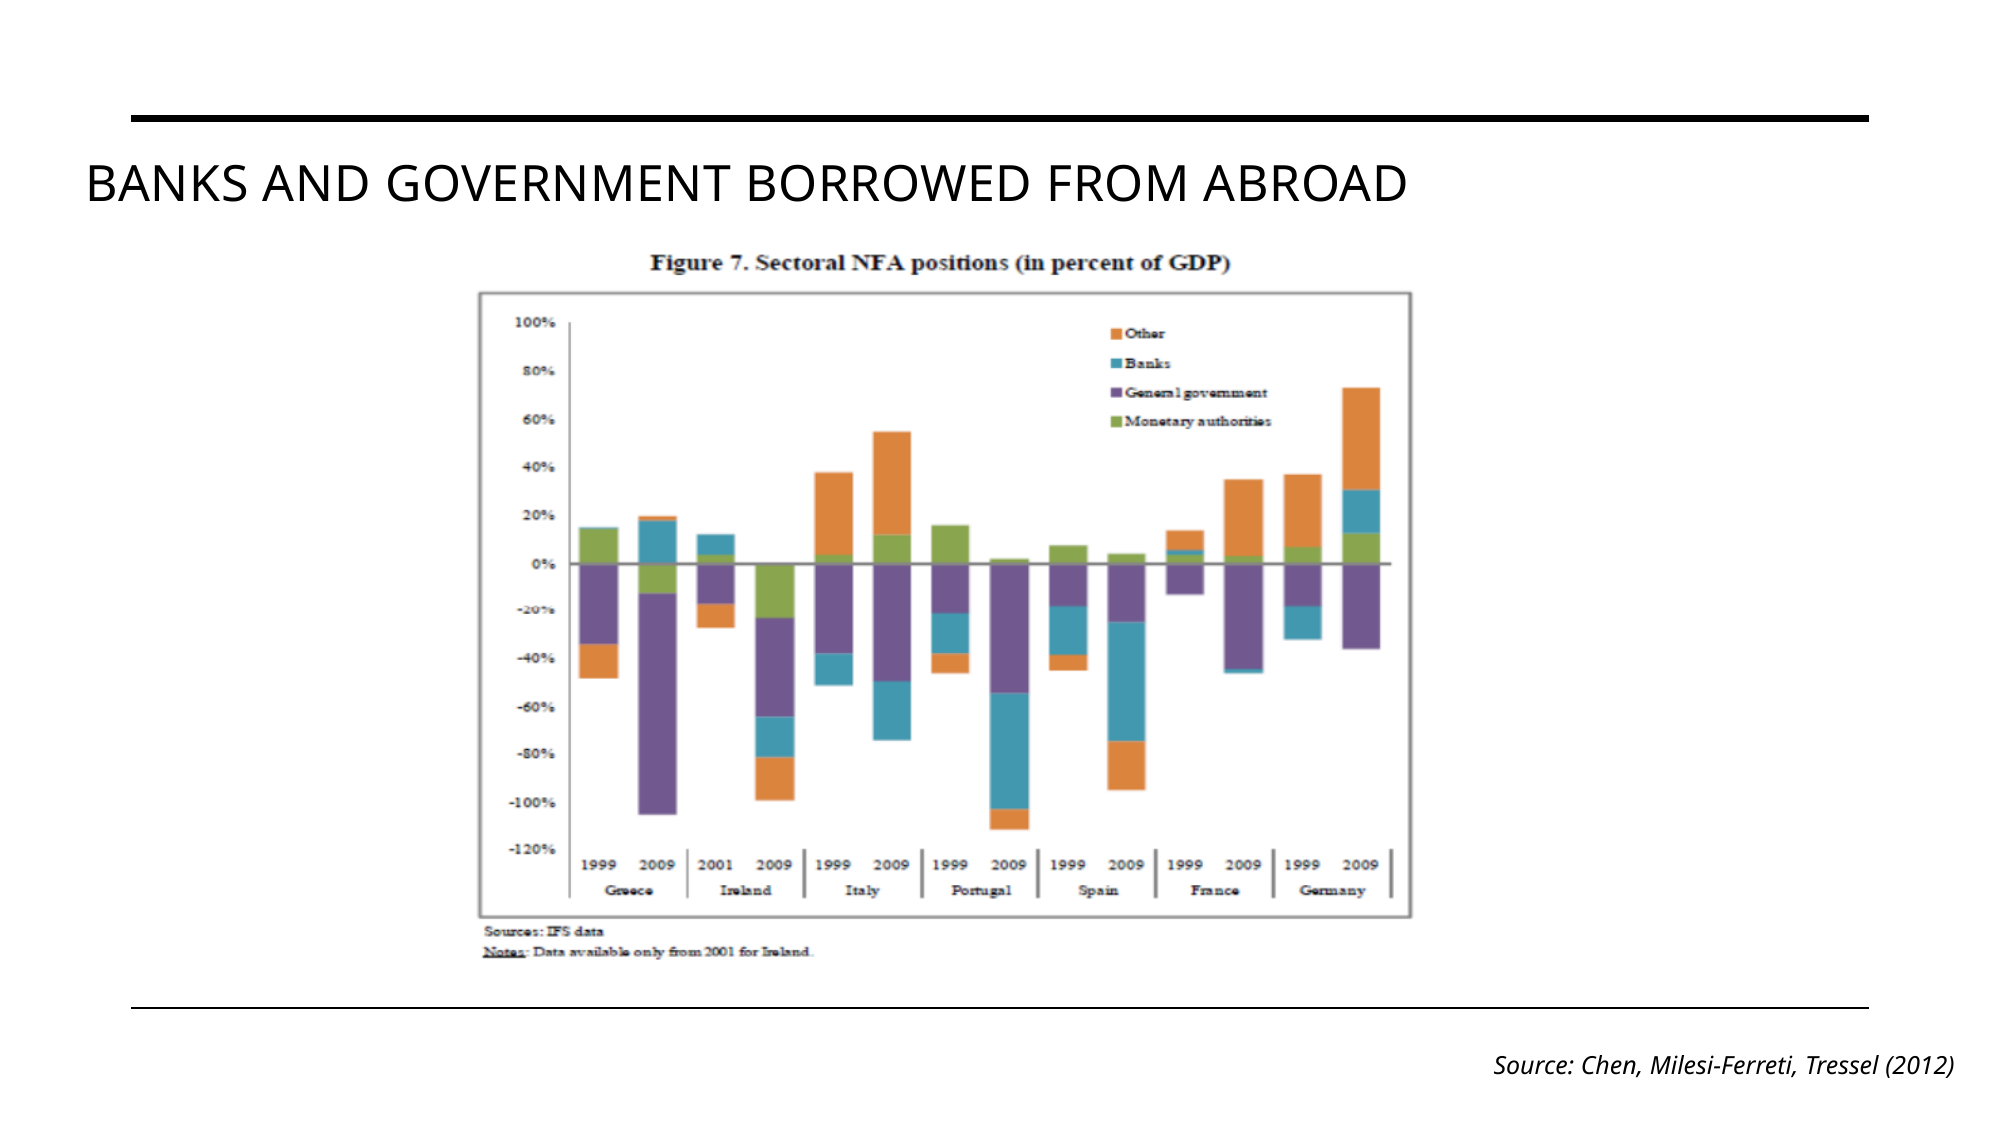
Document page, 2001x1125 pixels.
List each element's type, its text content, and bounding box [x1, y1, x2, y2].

text_box Source: Chen, Milesi-Ferreti, Tressel (2012) [1478, 1042, 1977, 1088]
title Banks and government borrowed from abroad [70, 143, 1863, 278]
picture [456, 240, 1422, 960]
